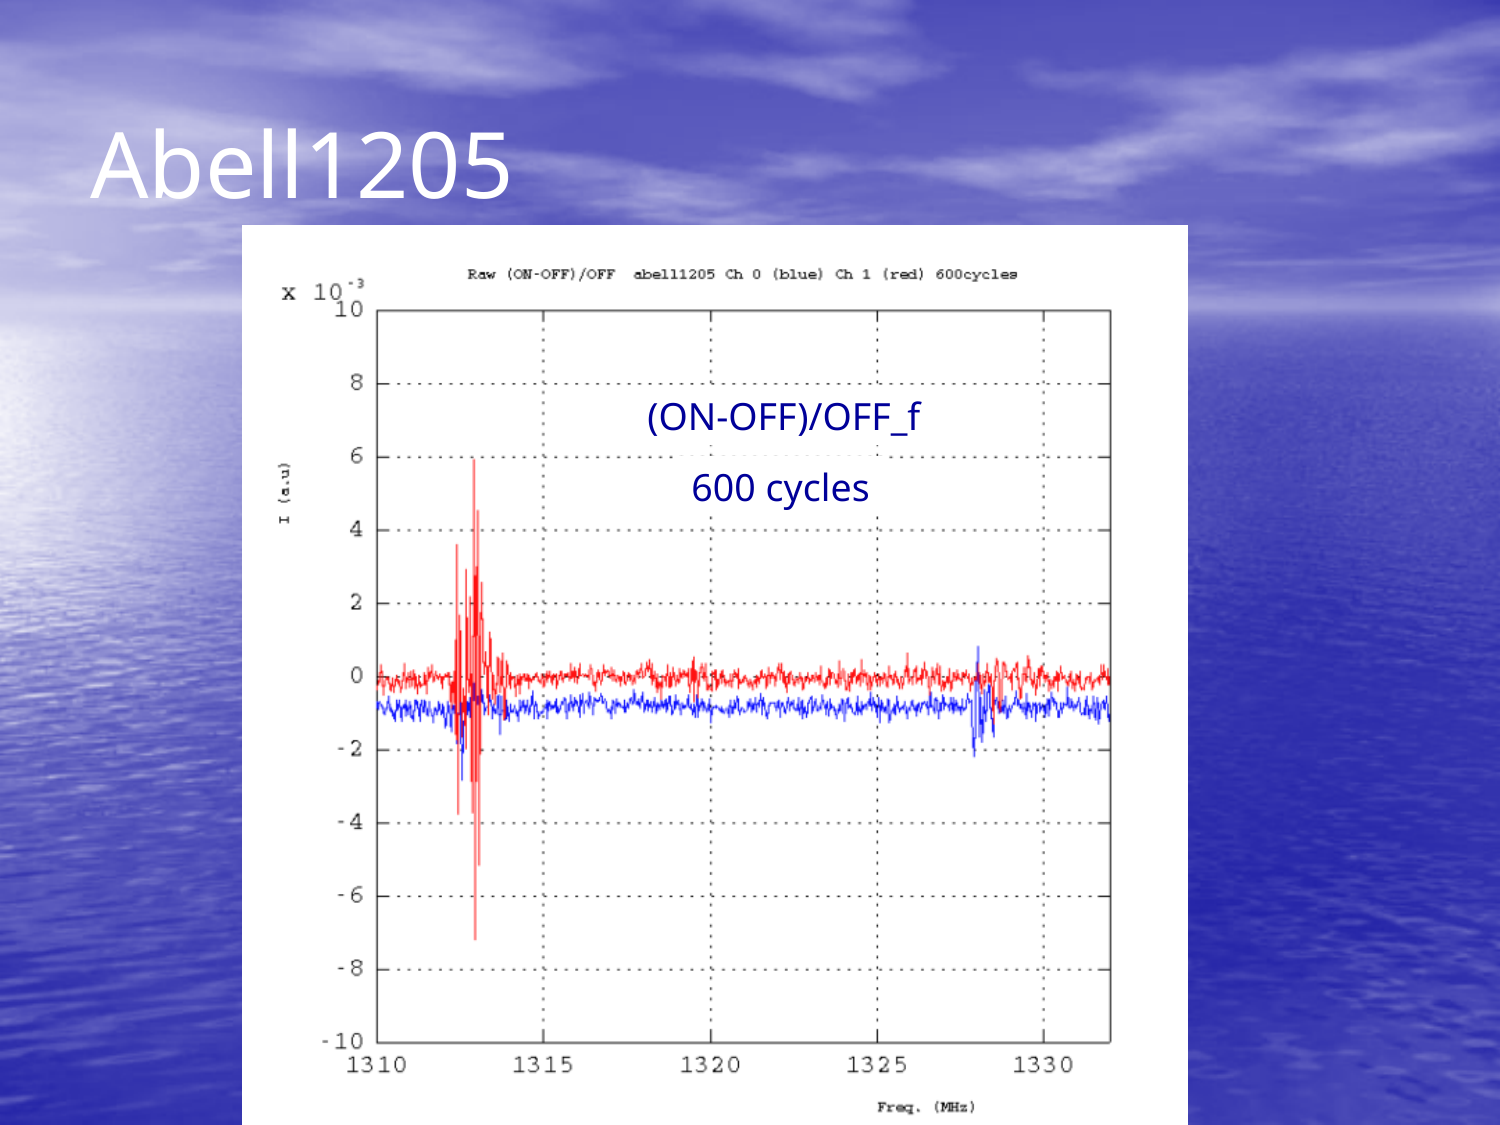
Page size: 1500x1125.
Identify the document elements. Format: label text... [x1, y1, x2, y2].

title Abell1205 [74, 47, 1426, 276]
picture [241, 225, 1188, 1125]
